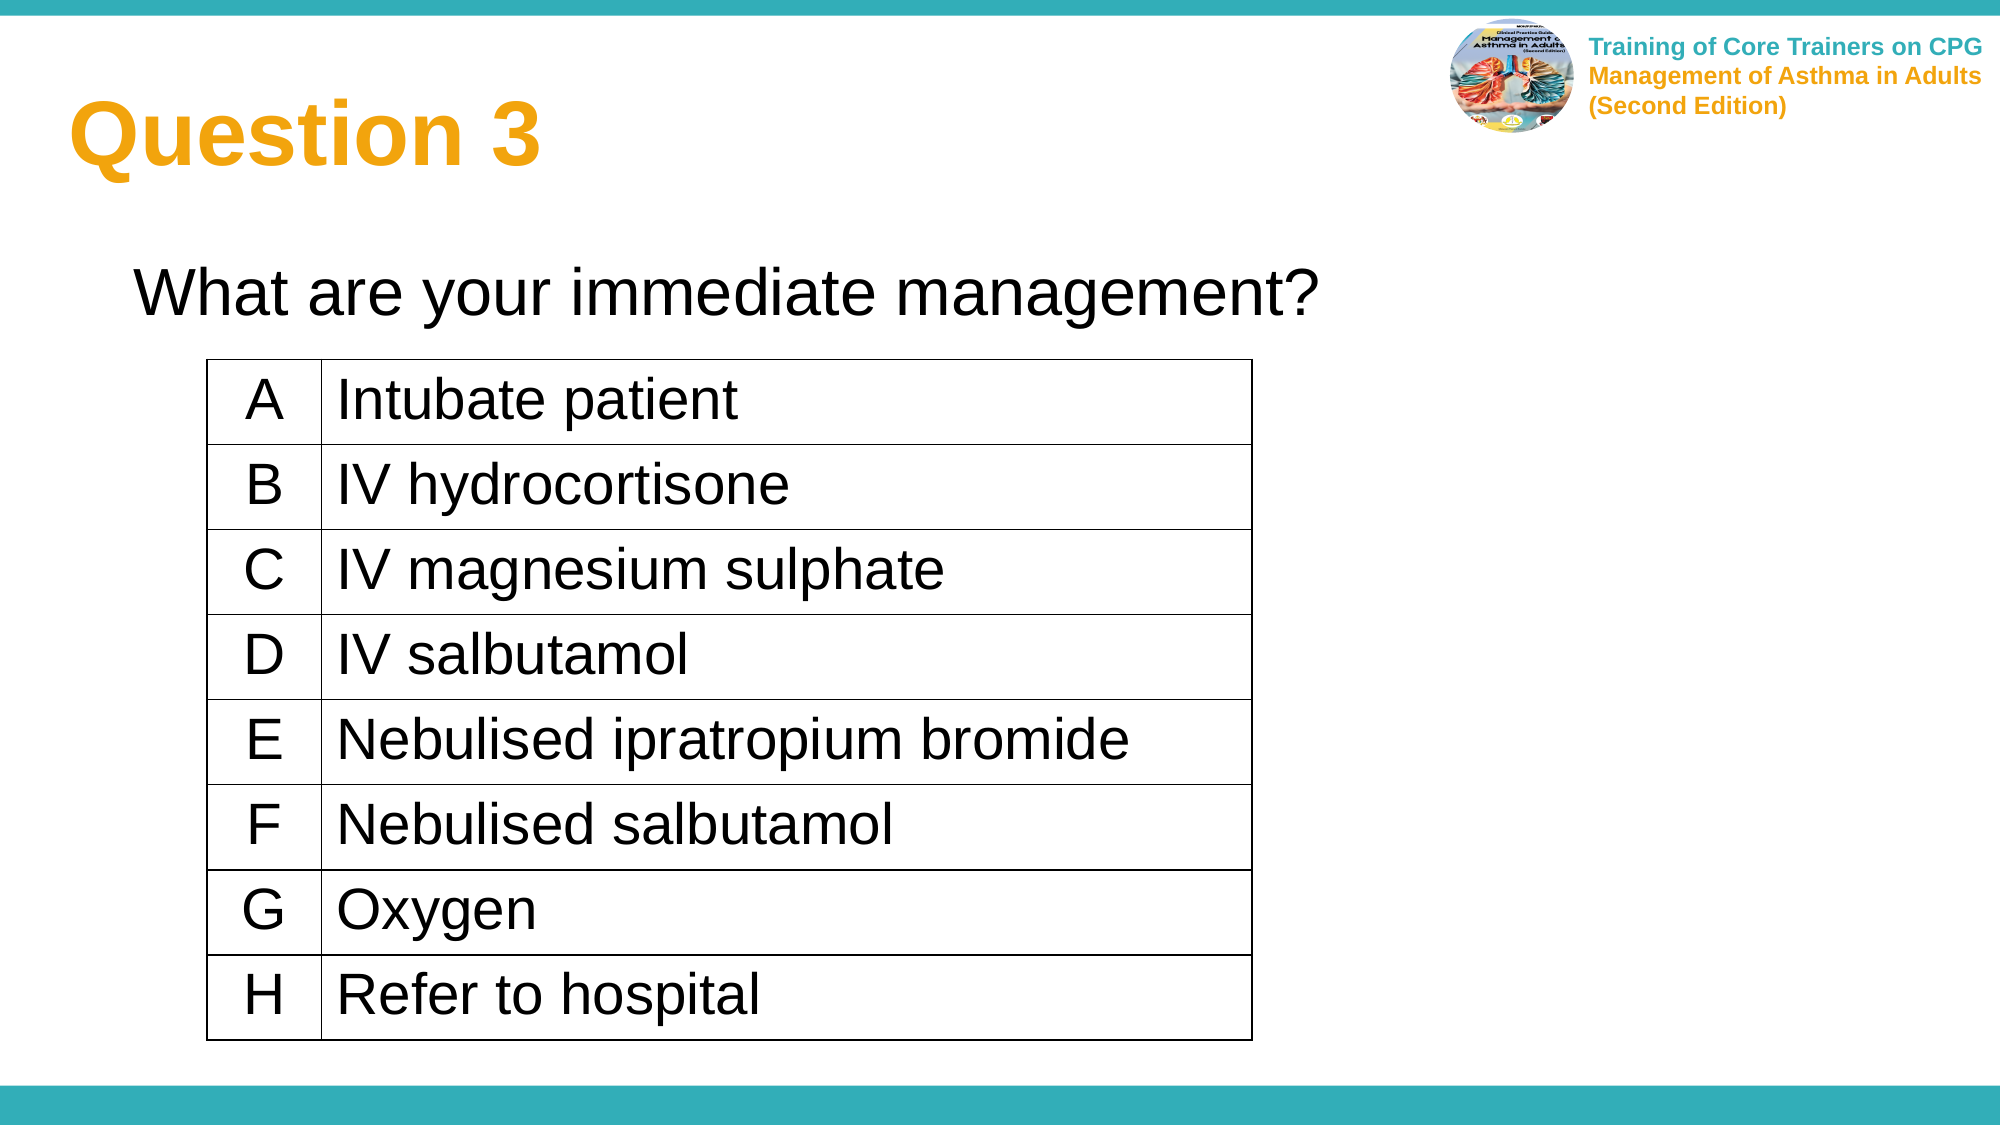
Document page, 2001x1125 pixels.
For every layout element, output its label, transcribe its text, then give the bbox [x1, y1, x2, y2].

table_cell Oxygen [322, 871, 1251, 954]
table_cell G [208, 871, 321, 954]
text_box What are your immediate management? [118, 241, 1952, 336]
list Question 3 [3, 65, 2000, 192]
table_header Intubate patient [322, 360, 1251, 444]
table_header A [208, 360, 321, 444]
table_cell IV hydrocortisone [322, 445, 1251, 529]
table_cell H [208, 956, 321, 1039]
table_cell D [208, 615, 321, 699]
table_cell E [208, 700, 321, 784]
table_cell IV magnesium sulphate [322, 530, 1251, 614]
table_cell Nebulised salbutamol [322, 785, 1251, 869]
table_cell Nebulised ipratropium bromide [322, 700, 1251, 784]
table_cell C [208, 530, 321, 614]
table_cell IV salbutamol [322, 615, 1251, 699]
table_cell F [208, 785, 321, 869]
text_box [1449, 18, 2000, 133]
table_cell Refer to hospital [322, 956, 1251, 1039]
table_cell B [208, 445, 321, 529]
